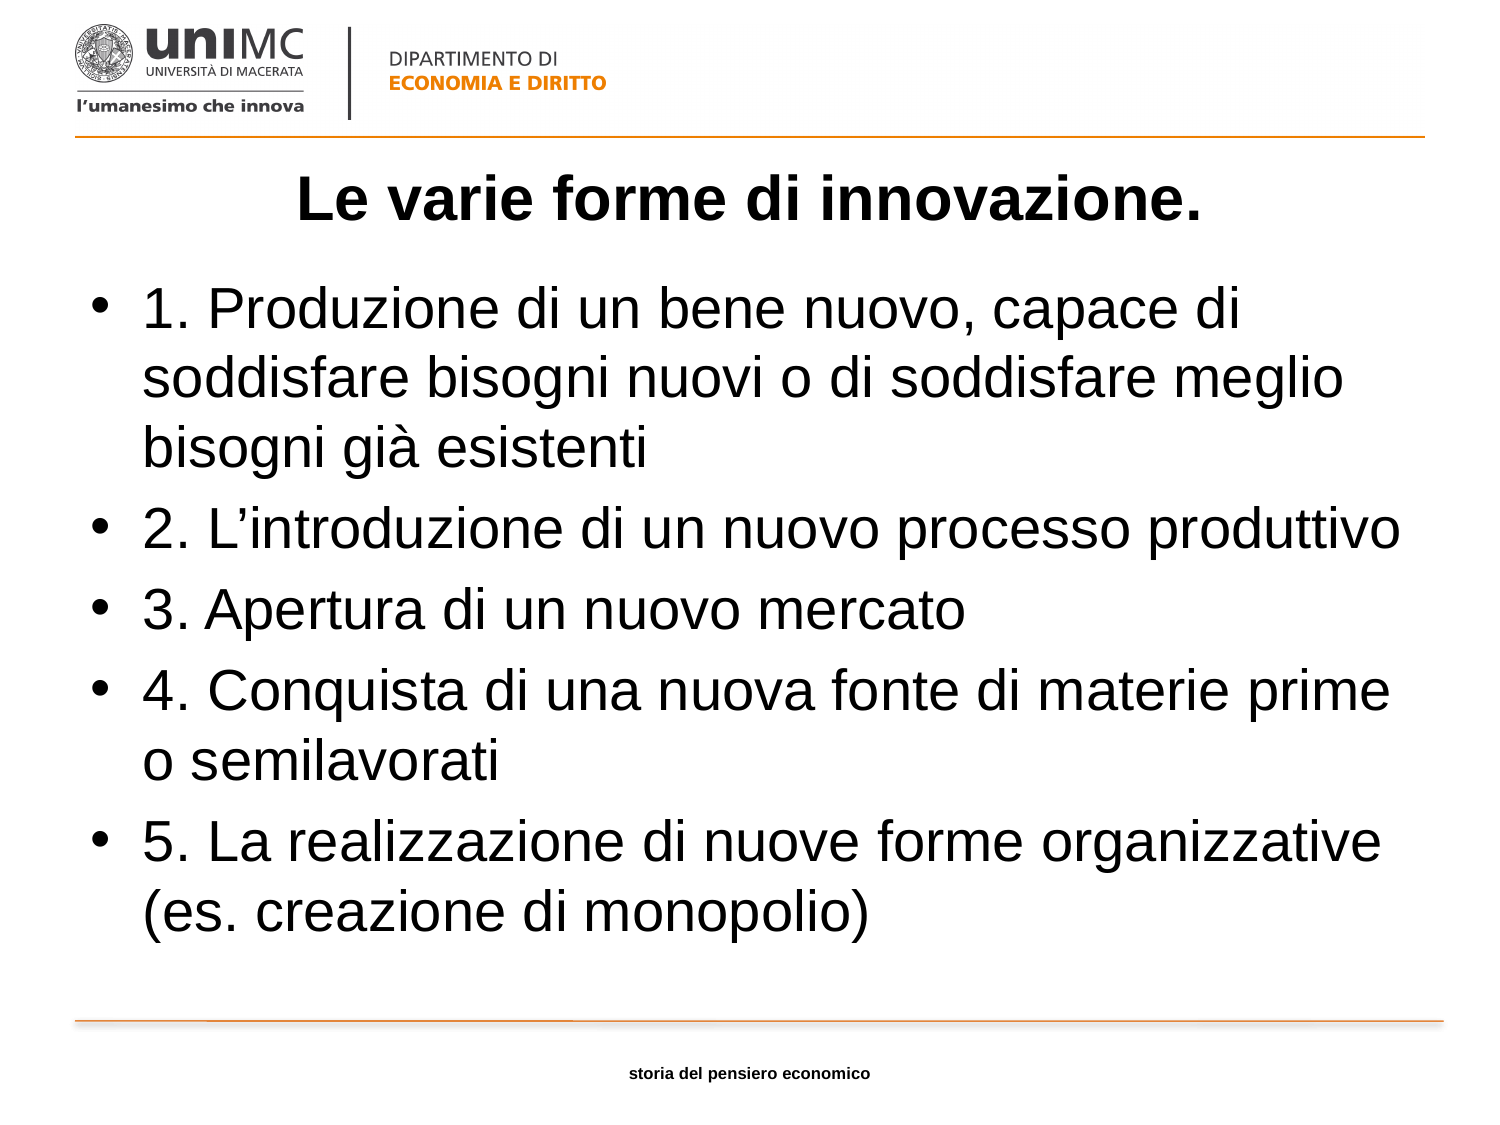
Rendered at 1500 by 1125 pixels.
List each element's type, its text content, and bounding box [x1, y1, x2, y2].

footer storia del pensiero economico [512, 1042, 988, 1103]
title Le varie forme di innovazione. [75, 149, 1425, 241]
list 1. Produzione di un bene nuovo, capace di soddisfare bisogni nuovi o di soddisfare meglio bisogni già esistenti 2. L’introduzione di un nuovo processo produttivo 3. Apertura di un nuovo mercato 4. Conquista di una nuova fonte di materie prime o semilavorati 5. La realizzazione di nuove forme organizzative (es. creazione di monopolio) [75, 262, 1425, 1005]
picture [75, 24, 1425, 138]
